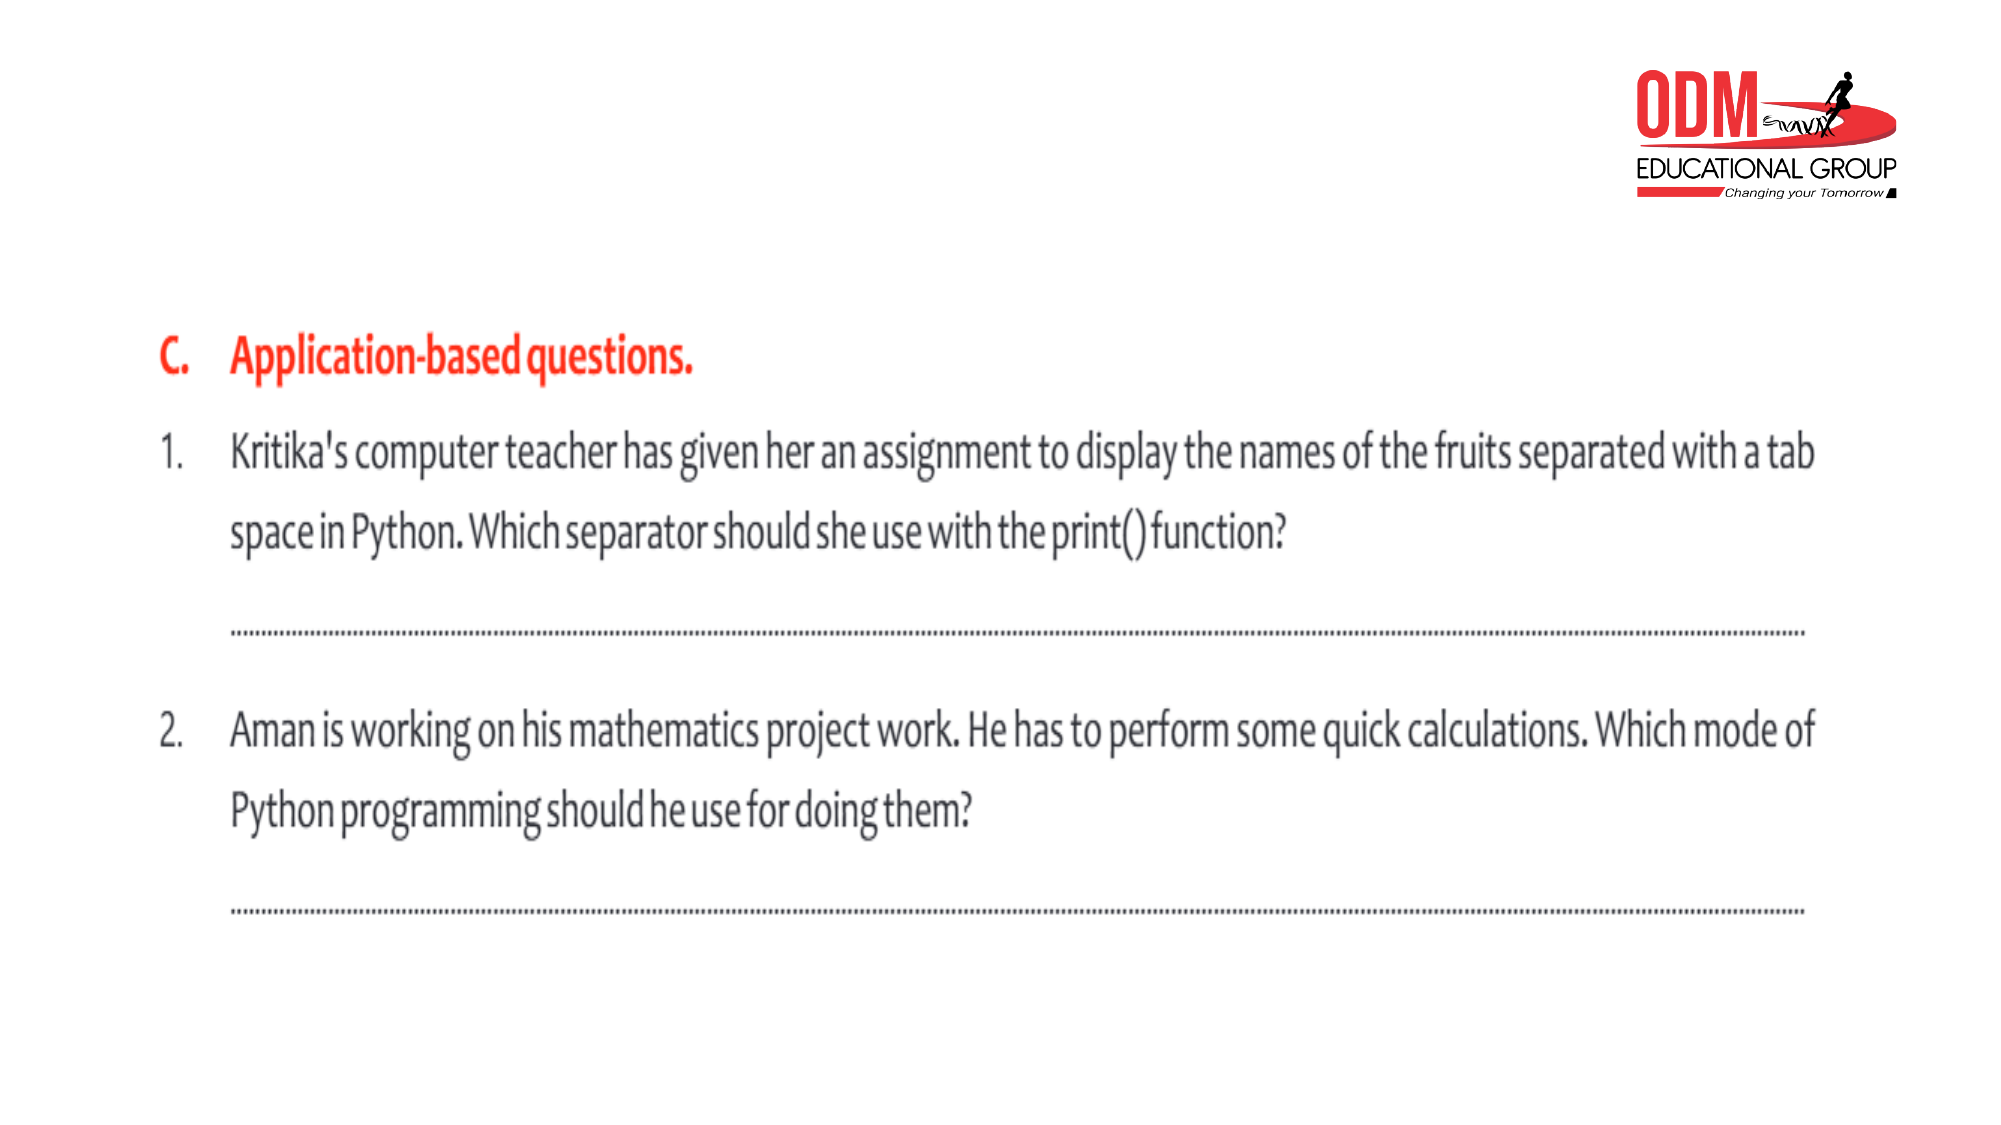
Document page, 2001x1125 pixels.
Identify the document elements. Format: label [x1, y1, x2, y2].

text_box [1637, 70, 1897, 199]
picture [137, 287, 1863, 1002]
